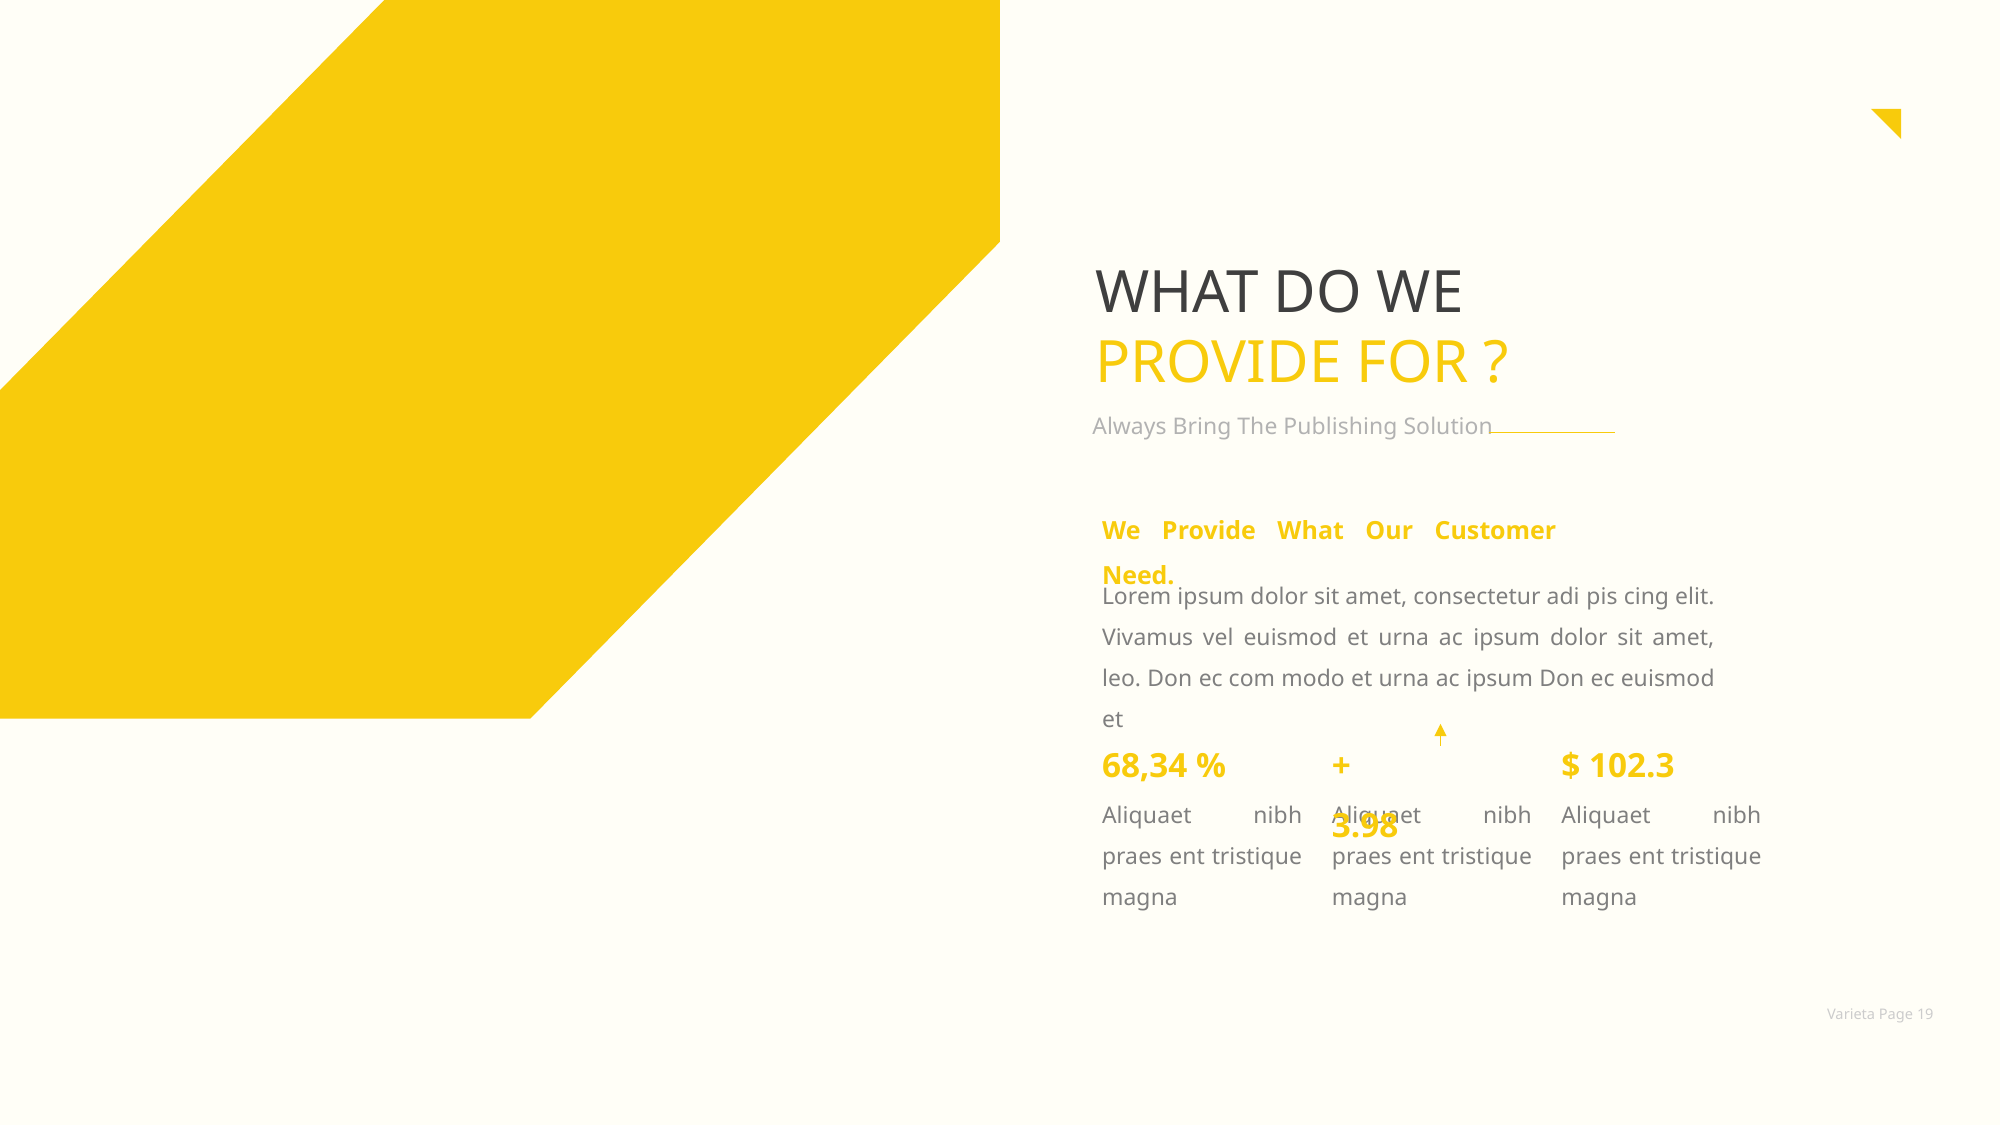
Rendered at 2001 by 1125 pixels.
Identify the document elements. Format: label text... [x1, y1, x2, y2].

text_box [1868, 107, 1903, 142]
text_box Aliquaet nibh praes ent tristique magna [1087, 779, 1317, 918]
text_box Aliquaet nibh praes ent tristique magna [1317, 779, 1546, 918]
text_box + 3.98 [1317, 716, 1441, 852]
text_box Aliquaet nibh praes ent tristique magna [1546, 779, 1777, 918]
text_box Lorem ipsum dolor sit amet, consectetur adi pis cing elit. Vivamus vel euismod et urna ac ipsum dolor sit amet, leo. Don ec com modo et urna ac ipsum Don ec euismod et [1087, 560, 1730, 740]
text_box $ 102.3 [1546, 716, 1719, 792]
text_box We Provide What Our Customer Need. [1087, 492, 1572, 598]
text_box Varieta Page 19 [1757, 997, 1949, 1032]
picture [0, 0, 1000, 1125]
text_box 68,34 % [1087, 716, 1260, 792]
text_box WHAT DO WE PROVIDE FOR ? [1080, 247, 1779, 402]
text_box Always Bring The Publishing Solution [1077, 403, 1509, 446]
